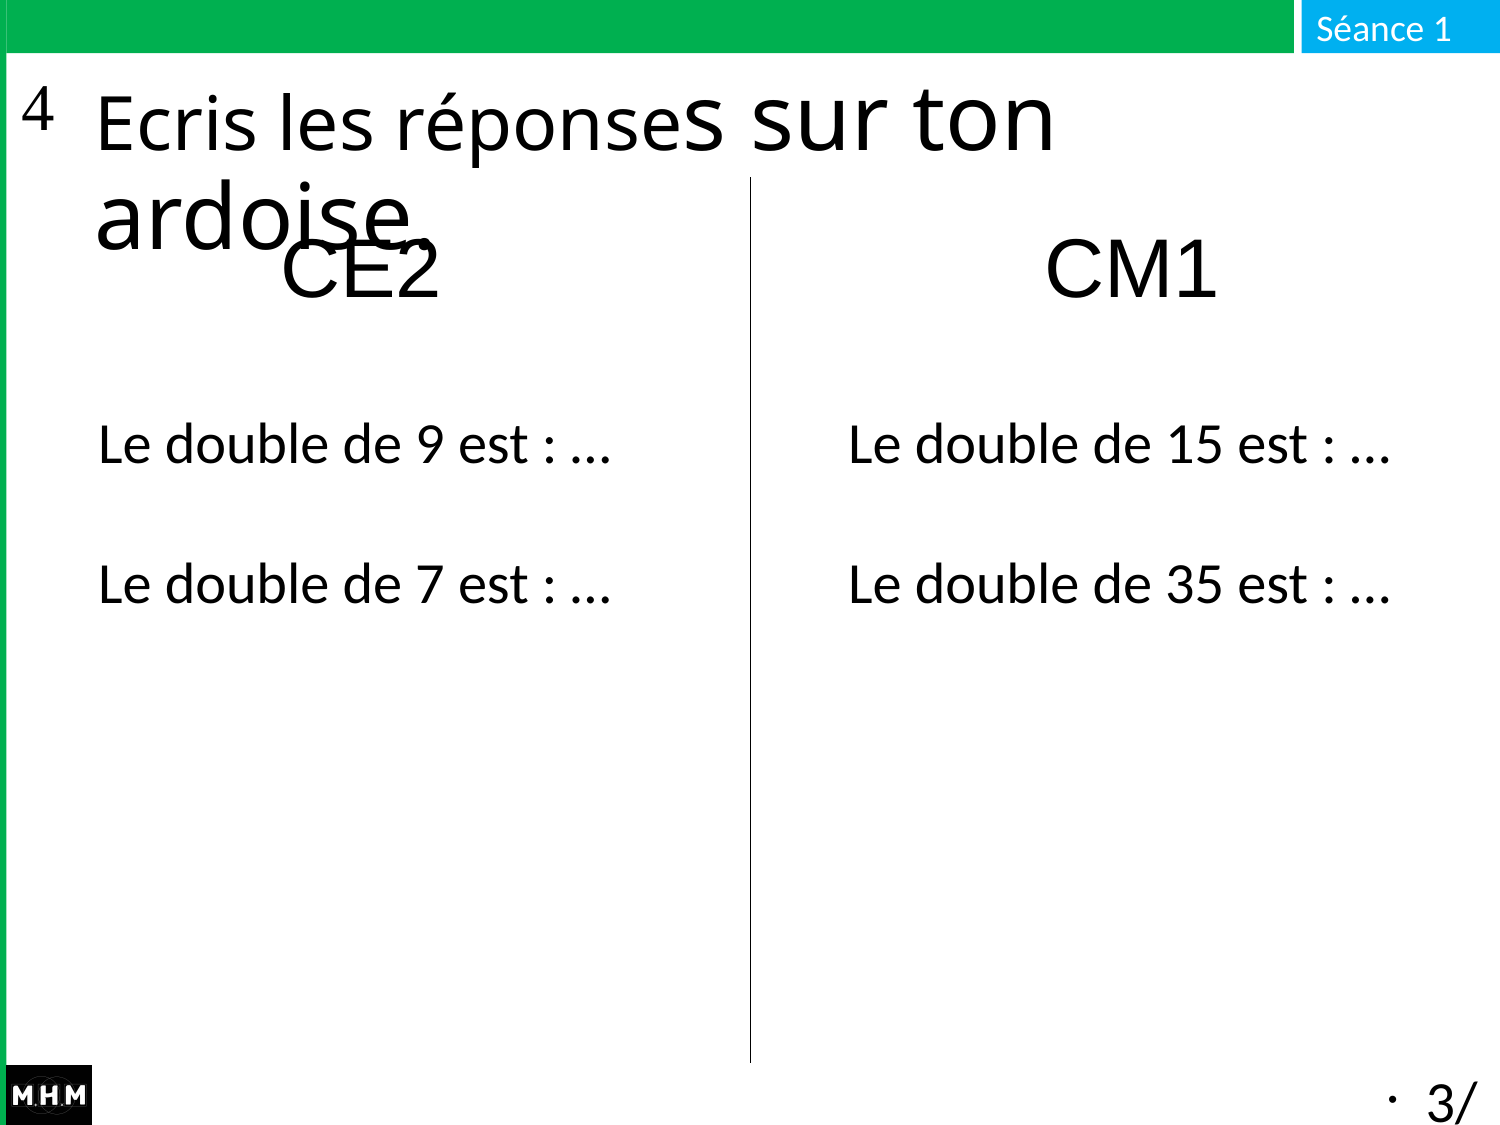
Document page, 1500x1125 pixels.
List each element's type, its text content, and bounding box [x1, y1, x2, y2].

text_box Le double de 9 est : … Le double de 7 est : … [83, 328, 626, 803]
text_box CE2 CM1 [265, 206, 1241, 315]
title Ecris les réponses sur ton ardoise. [79, 64, 1374, 153]
text_box Le double de 15 est : … Le double de 35 est : … [833, 328, 1406, 803]
list 3/8 [1373, 1064, 1500, 1125]
picture [6, 1065, 92, 1125]
